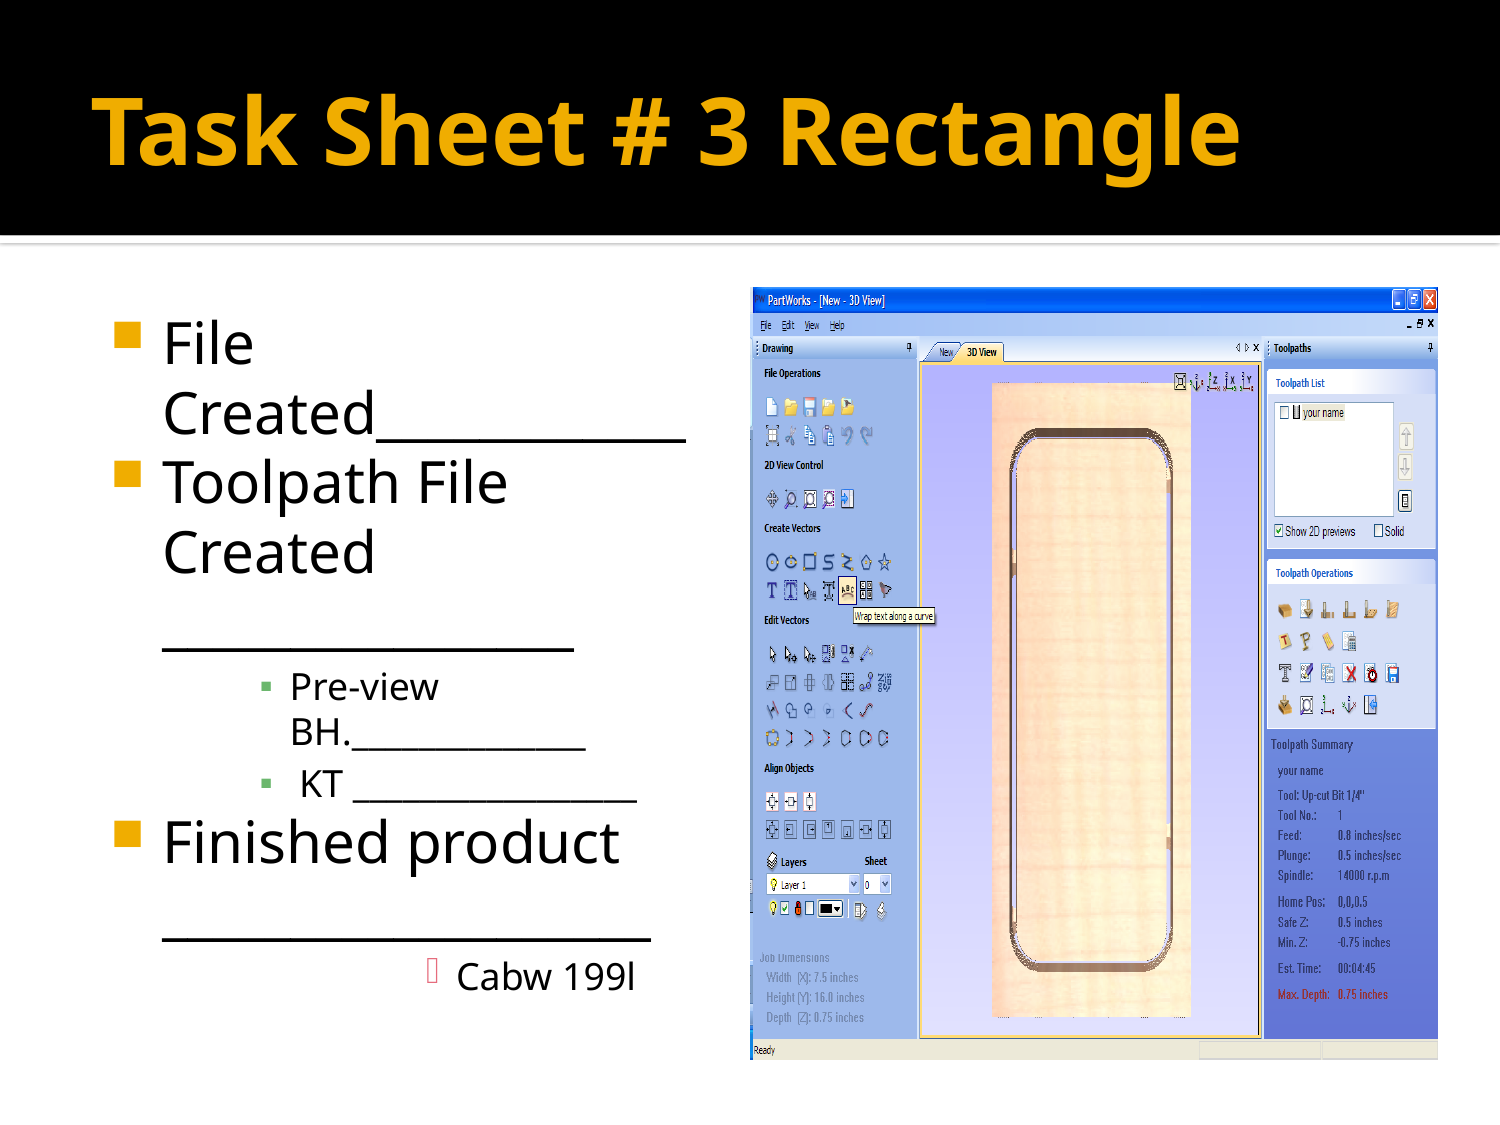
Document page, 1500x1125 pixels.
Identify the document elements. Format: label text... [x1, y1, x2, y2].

title Task Sheet # 3 Rectangle [75, 24, 1425, 231]
picture [749, 287, 1438, 1060]
list File Created____________ Toolpath File Created ________________ Pre-view BH.______________ KT _________________ Finished product ___________________ Cabw 199l [75, 291, 738, 1050]
